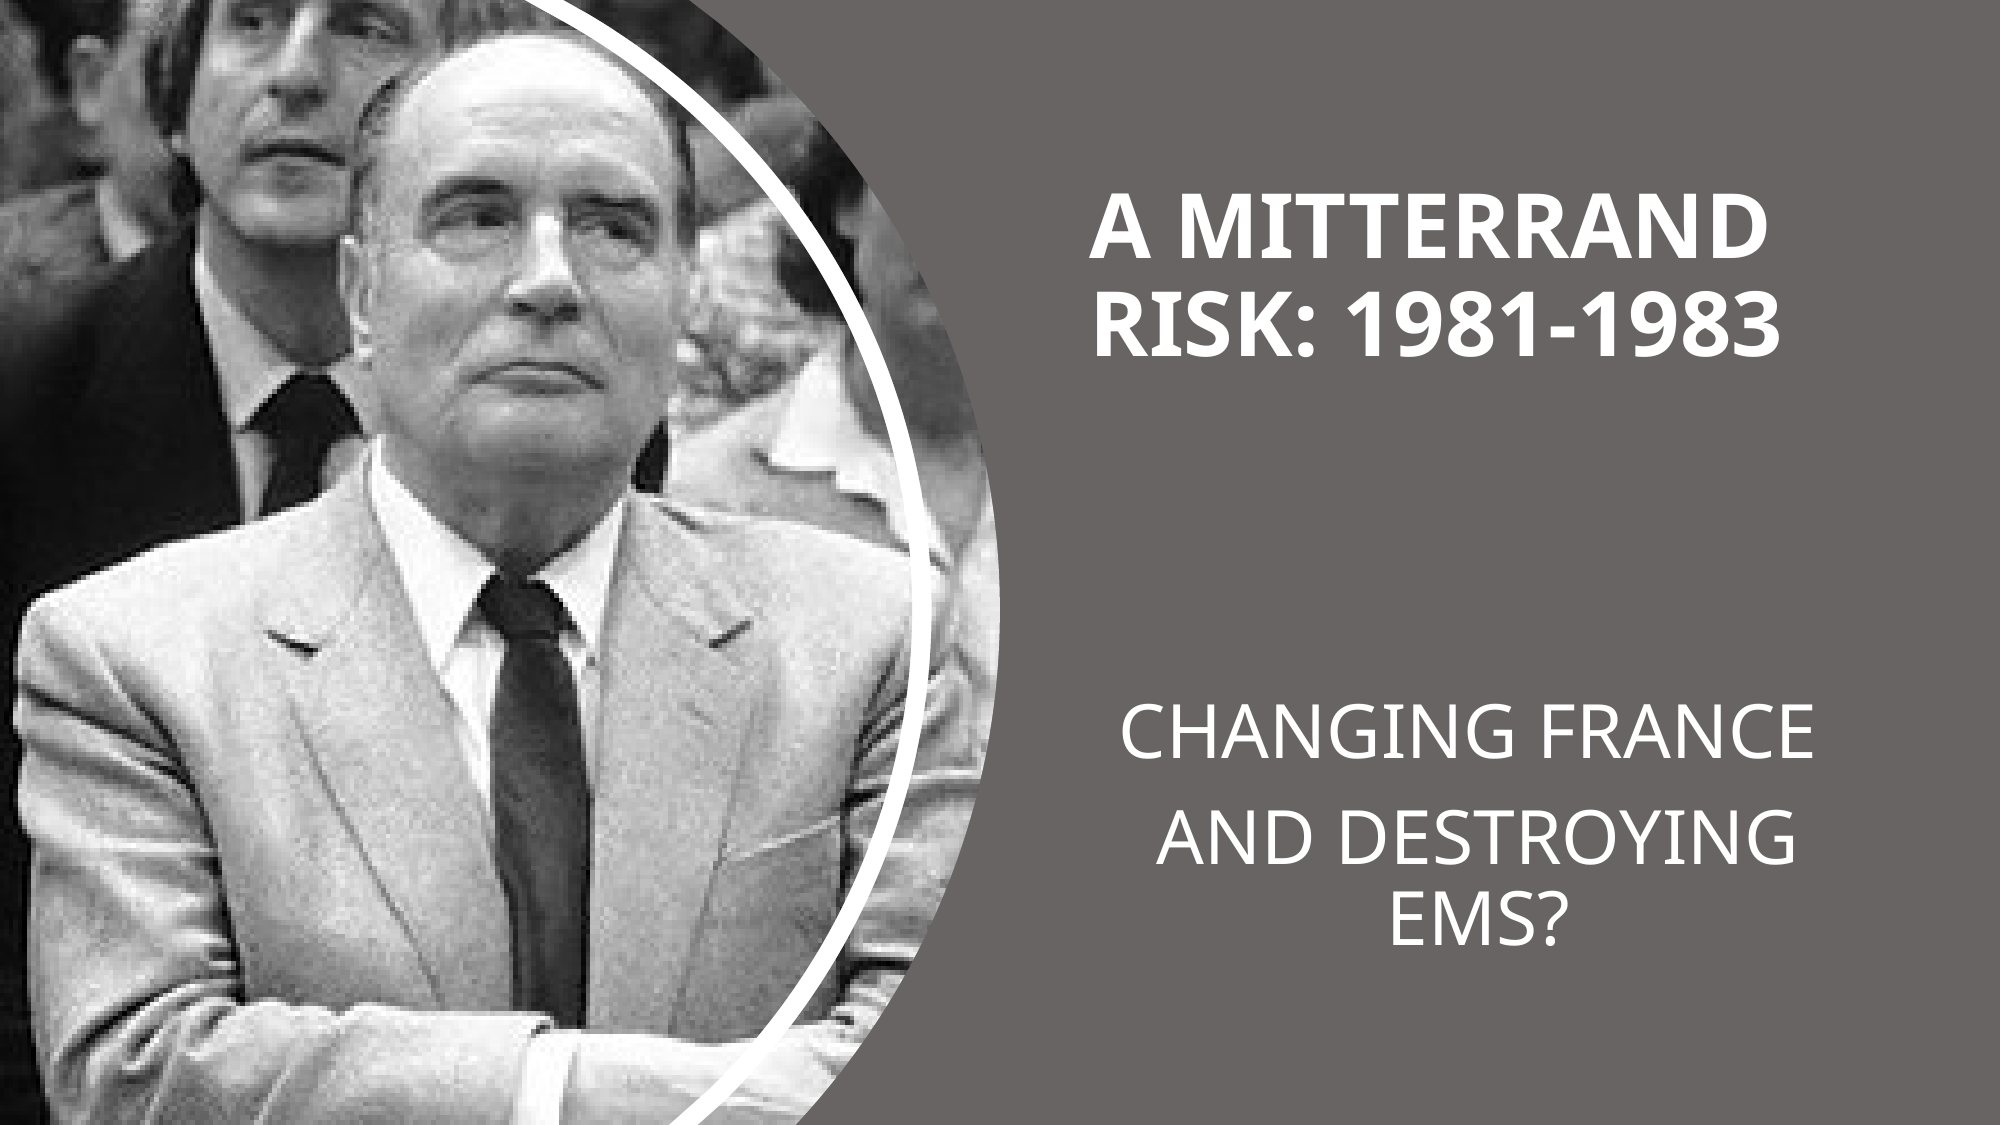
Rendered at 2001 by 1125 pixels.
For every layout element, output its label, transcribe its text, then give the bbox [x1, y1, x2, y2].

text_box [1000, 0, 2000, 1125]
list CHANGING FRANCE AND DESTROYING EMS? [1074, 480, 1882, 1013]
picture [0, 0, 1000, 1125]
title A MITTERRAND RISK: 1981-1983 [1074, 112, 1882, 445]
